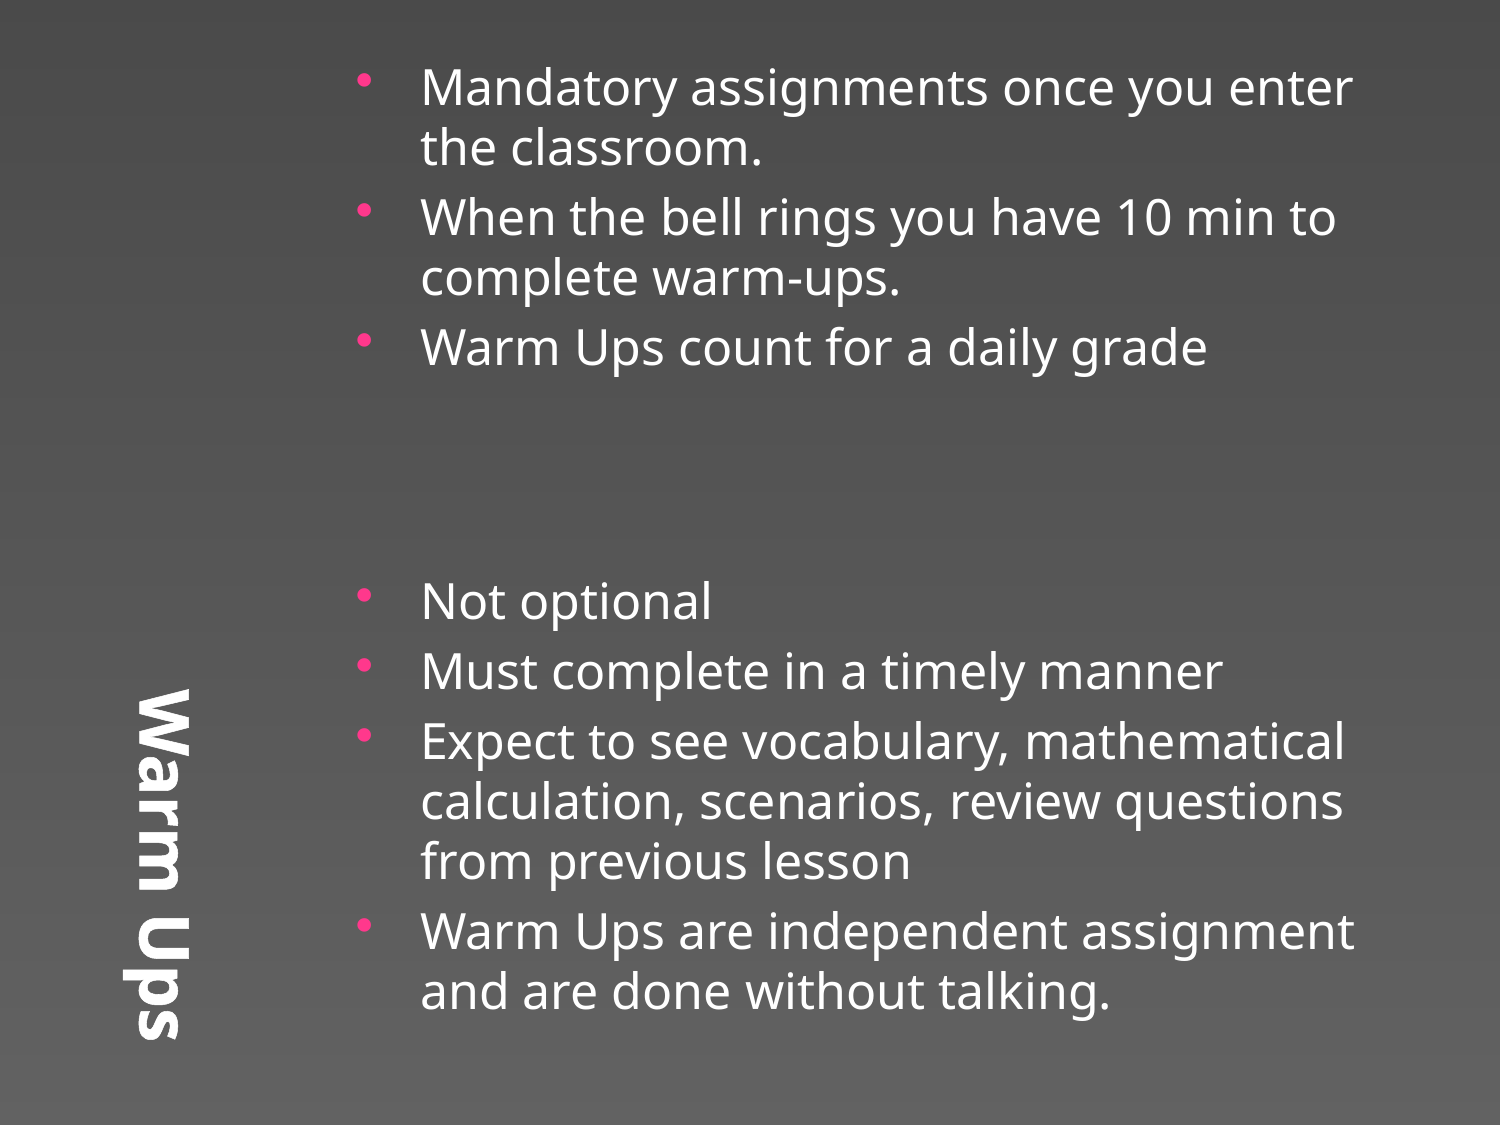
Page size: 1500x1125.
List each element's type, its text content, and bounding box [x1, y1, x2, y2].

title Warm Ups [40, 47, 216, 1058]
list Not optional Must complete in a timely manner Expect to see vocabulary, mathematical calculation, scenarios, review questions from previous lesson Warm Ups are independent assignment and are done without talking. [331, 561, 1457, 1058]
list Mandatory assignments once you enter the classroom. When the bell rings you have 10 min to complete warm-ups. Warm Ups count for a daily grade [331, 47, 1457, 543]
